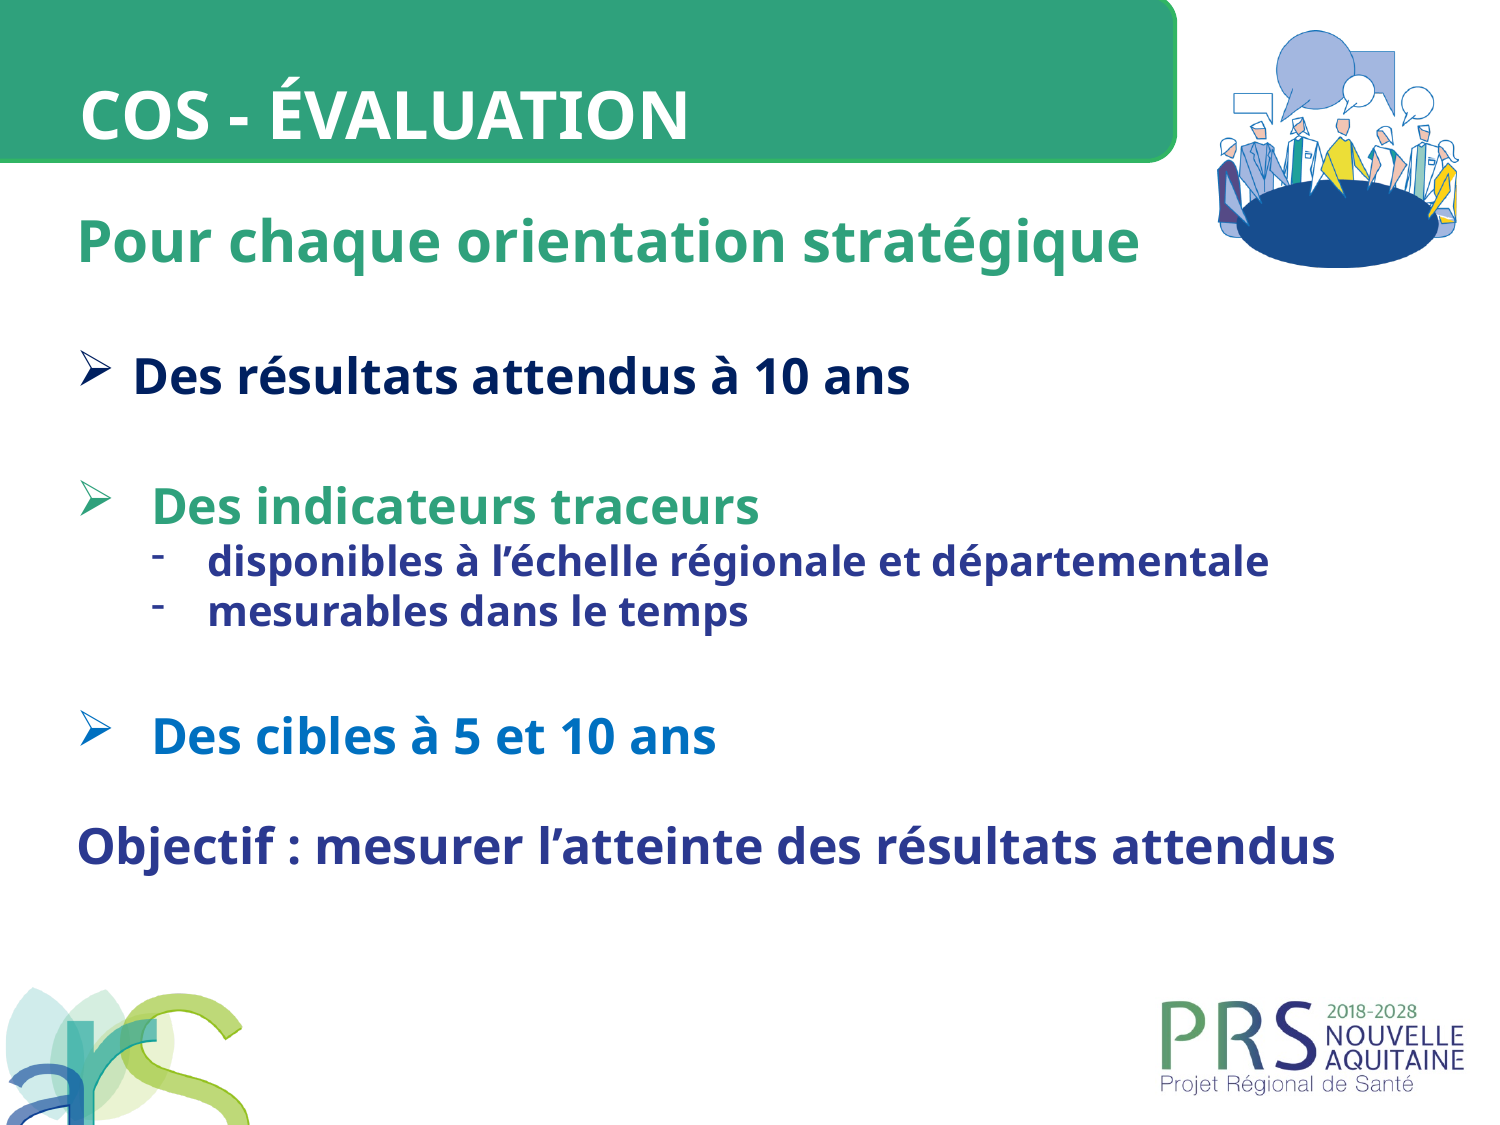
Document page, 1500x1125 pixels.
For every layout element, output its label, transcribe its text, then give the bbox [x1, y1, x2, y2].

picture [5, 987, 250, 1125]
text_box [0, 0, 1177, 163]
text_box COS - Évaluation [64, 19, 1415, 207]
picture [1155, 997, 1470, 1096]
picture [1415, 30, 1459, 268]
list Pour chaque orientation stratégique Des résultats attendus à 10 ans Des indicateurs traceurs disponibles à l’échelle régionale et départementale mesurables dans le temps Des cibles à 5 et 10 ans Objectif : mesurer l’atteinte des résultats attendus [61, 201, 1443, 1077]
